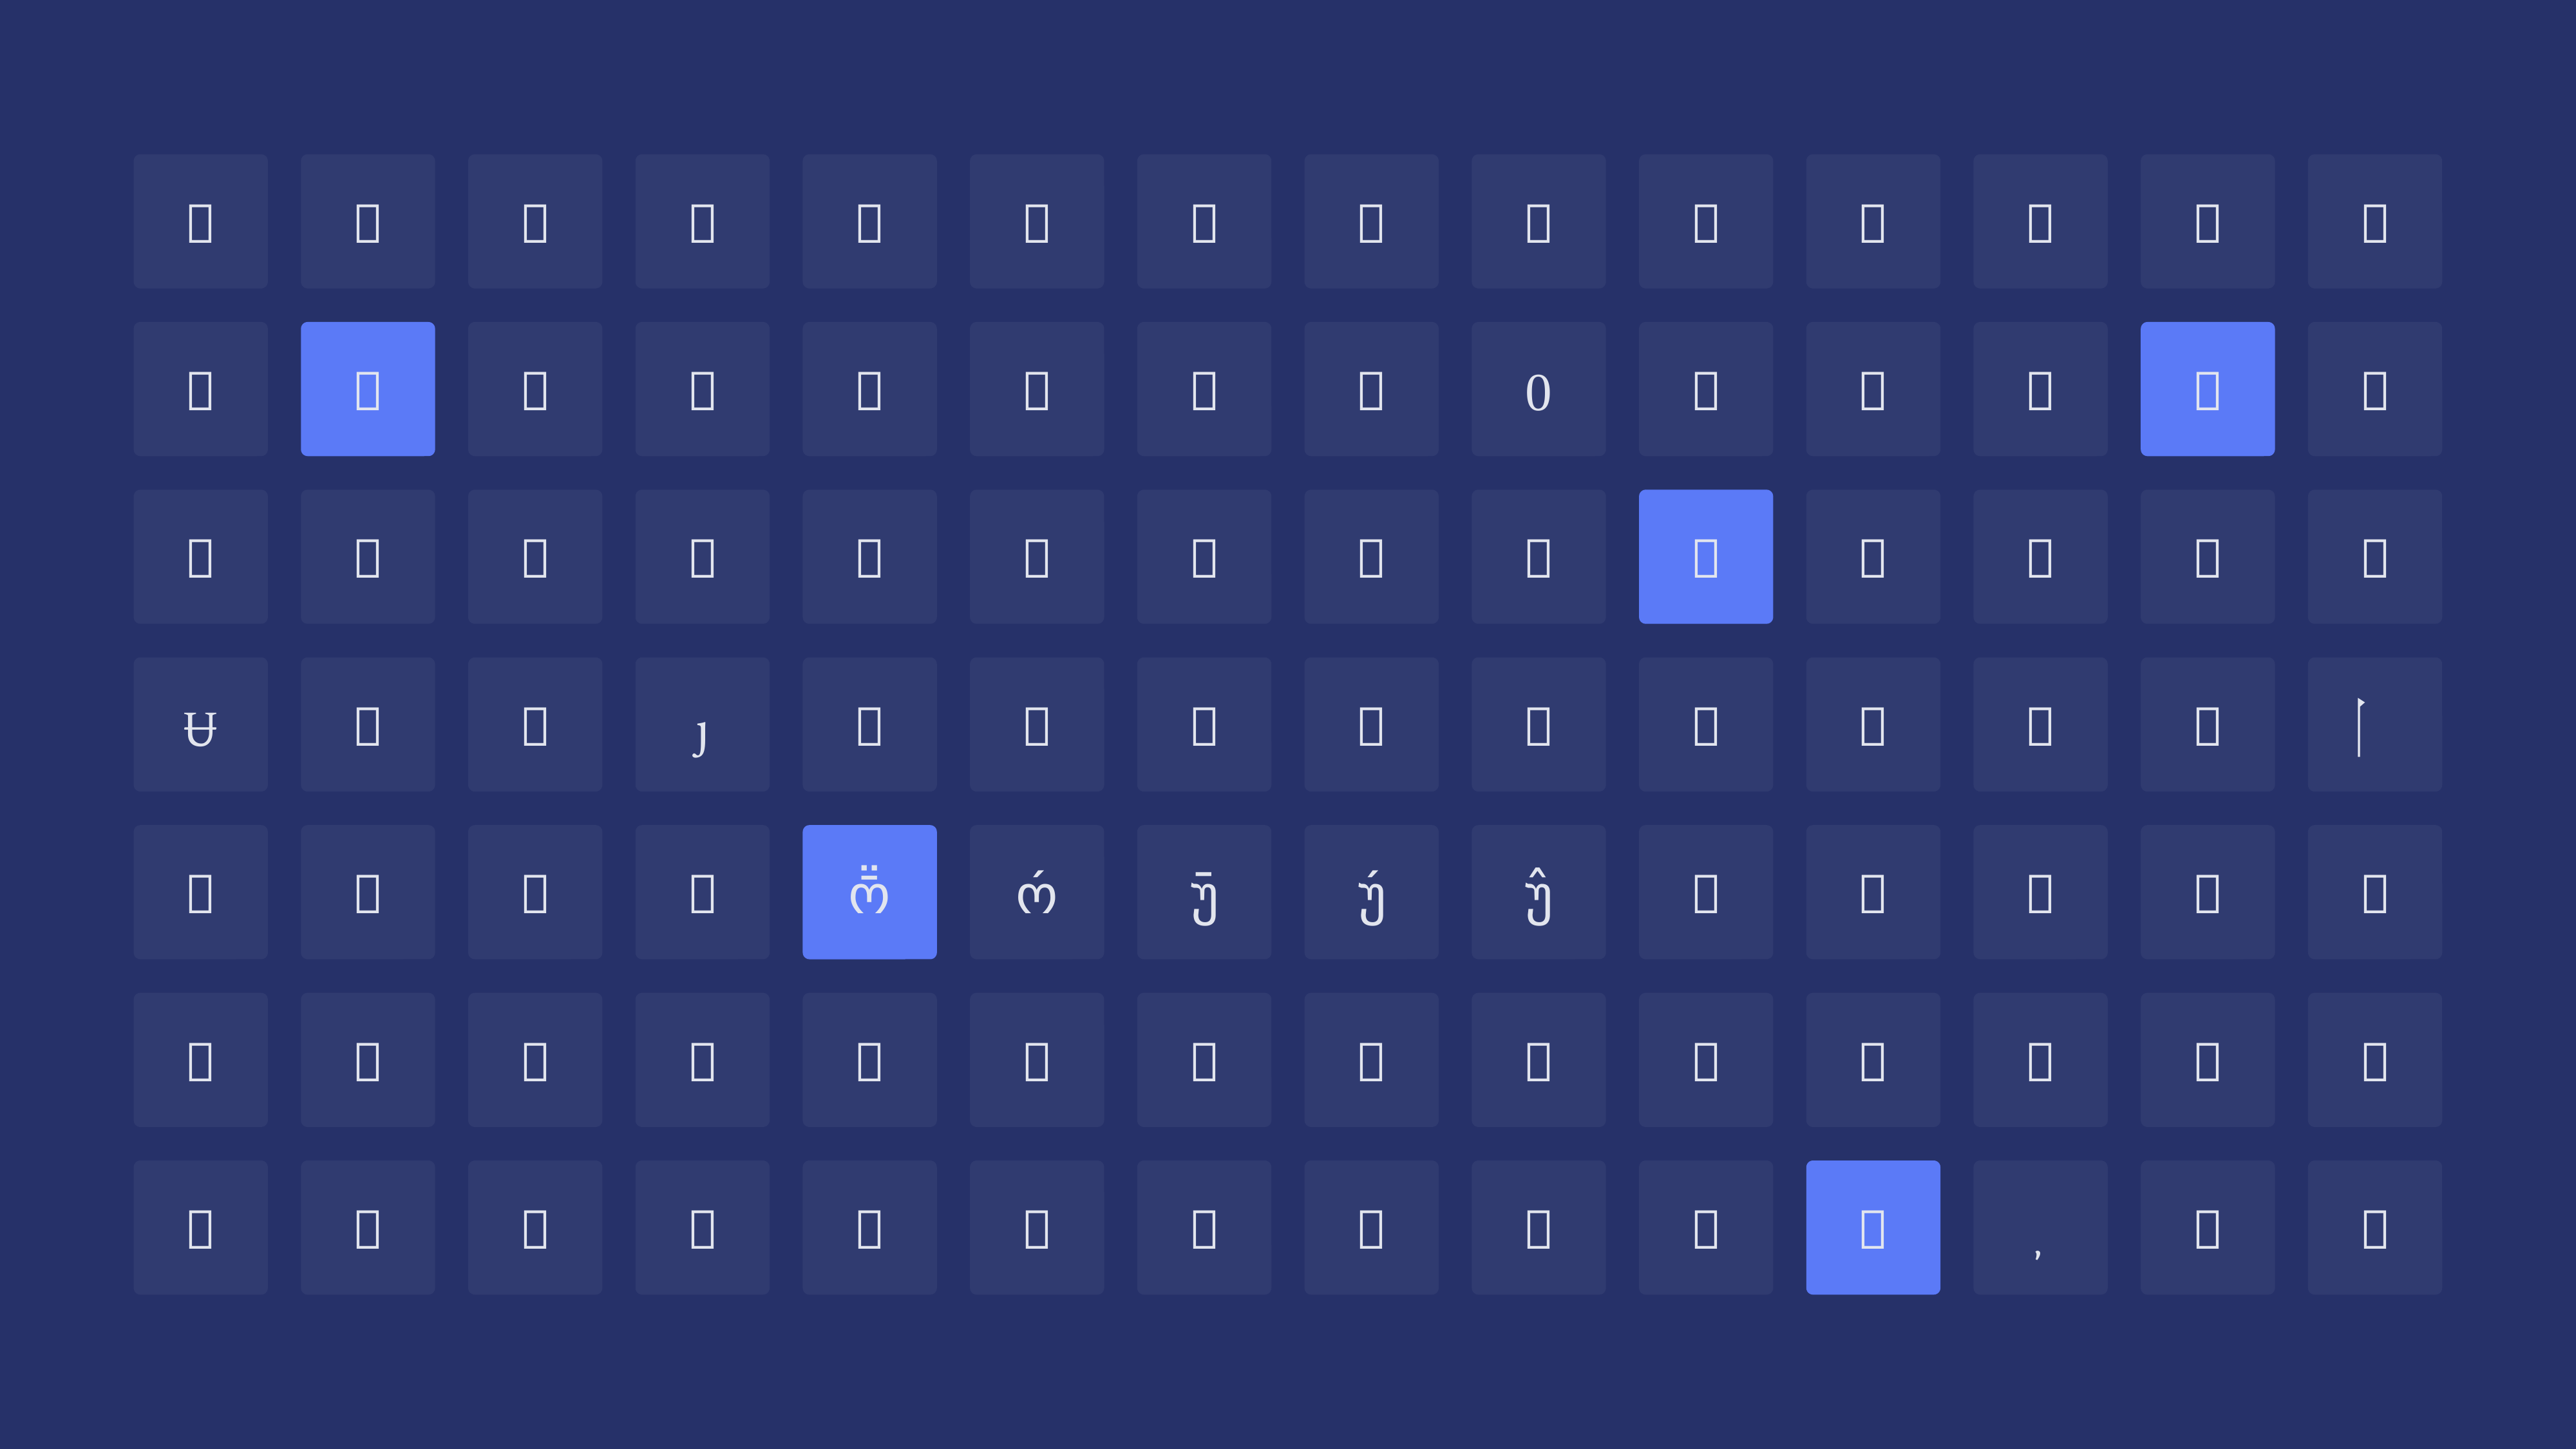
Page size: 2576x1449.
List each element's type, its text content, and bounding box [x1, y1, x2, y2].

text_box [2141, 154, 2275, 289]
text_box  [1021, 357, 1054, 422]
text_box [635, 489, 770, 624]
text_box [802, 657, 937, 792]
text_box  [352, 1195, 384, 1260]
text_box  [853, 524, 886, 589]
text_box [2307, 489, 2443, 624]
text_box  [1857, 189, 1890, 254]
text_box [468, 992, 603, 1127]
text_box [1806, 489, 1941, 624]
text_box  [184, 357, 217, 422]
text_box [468, 825, 603, 960]
text_box  [686, 189, 719, 254]
text_box  [1690, 1195, 1723, 1260]
text_box  [1356, 860, 1387, 925]
text_box [1137, 825, 1272, 960]
text_box [468, 321, 603, 457]
text_box [2307, 154, 2443, 289]
text_box  [1524, 860, 1554, 925]
text_box [1639, 657, 1774, 792]
text_box [1137, 992, 1272, 1127]
text_box [635, 657, 770, 792]
text_box  [1021, 524, 1054, 589]
text_box  [352, 860, 384, 925]
text_box [1304, 1160, 1439, 1295]
text_box [2307, 321, 2443, 457]
text_box [1304, 154, 1439, 289]
text_box [802, 321, 937, 457]
text_box  [1522, 1195, 1555, 1260]
text_box [2307, 1160, 2443, 1295]
text_box  [1690, 189, 1723, 254]
text_box [1806, 657, 1941, 792]
text_box  [1857, 357, 1890, 422]
text_box  [2359, 1027, 2392, 1092]
text_box [2141, 825, 2275, 960]
text_box [1304, 657, 1439, 792]
text_box [1973, 1160, 2108, 1295]
text_box [133, 1160, 268, 1295]
text_box  [686, 357, 719, 422]
text_box  [519, 189, 552, 254]
text_box  [183, 692, 219, 757]
text_box [1973, 154, 2108, 289]
text_box  [2192, 1027, 2224, 1092]
text_box [1472, 154, 1606, 289]
text_box [970, 489, 1104, 624]
text_box  [184, 1195, 217, 1260]
text_box  [1355, 692, 1388, 757]
text_box  [1522, 692, 1555, 757]
text_box  [1355, 524, 1388, 589]
text_box [468, 489, 603, 624]
text_box  [2359, 524, 2392, 589]
text_box  [2359, 692, 2392, 757]
text_box [1639, 489, 1774, 624]
text_box [301, 489, 435, 624]
text_box [1973, 657, 2108, 792]
text_box  [686, 524, 719, 589]
text_box [1304, 992, 1439, 1127]
text_box [2141, 489, 2275, 624]
text_box  [2359, 860, 2392, 925]
text_box [2307, 657, 2443, 792]
text_box  [1690, 1027, 1723, 1092]
text_box  [1021, 189, 1054, 254]
text_box [301, 1160, 435, 1295]
text_box  [519, 357, 552, 422]
text_box [1806, 154, 1941, 289]
text_box [1137, 154, 1272, 289]
text_box  [1857, 1195, 1890, 1260]
text_box [1472, 992, 1606, 1127]
text_box  [2024, 524, 2057, 589]
text_box  [352, 1027, 384, 1092]
text_box [1137, 321, 1272, 457]
text_box [468, 154, 603, 289]
text_box  [1188, 524, 1221, 589]
text_box [2141, 321, 2275, 457]
text_box [2141, 657, 2275, 792]
text_box  [519, 860, 552, 925]
text_box  [1355, 357, 1388, 422]
text_box  [184, 189, 217, 254]
text_box  [853, 357, 886, 422]
text_box [1137, 657, 1272, 792]
text_box  [184, 524, 217, 589]
text_box  [1188, 1027, 1221, 1092]
text_box [133, 321, 268, 457]
text_box [2141, 992, 2275, 1127]
text_box [1639, 825, 1774, 960]
text_box  [2192, 692, 2224, 757]
text_box  [184, 1027, 217, 1092]
text_box [133, 825, 268, 960]
text_box  [2359, 1195, 2392, 1260]
text_box  [352, 524, 384, 589]
text_box [802, 489, 937, 624]
text_box  [1690, 692, 1723, 757]
text_box  [519, 524, 552, 589]
text_box  [519, 692, 552, 757]
text_box [1806, 992, 1941, 1127]
text_box [301, 657, 435, 792]
text_box [1973, 489, 2108, 624]
text_box  [1021, 1195, 1054, 1260]
text_box [301, 154, 435, 289]
text_box  [1355, 1027, 1388, 1092]
text_box  [1525, 357, 1553, 422]
text_box  [1021, 1027, 1054, 1092]
text_box [1137, 1160, 1272, 1295]
text_box  [352, 692, 384, 757]
text_box [802, 992, 937, 1127]
text_box  [2192, 524, 2224, 589]
text_box [970, 992, 1104, 1127]
text_box [1973, 321, 2108, 457]
text_box [802, 1160, 937, 1295]
text_box [1806, 321, 1941, 457]
text_box [635, 321, 770, 457]
text_box  [1016, 860, 1059, 925]
text_box [301, 992, 435, 1127]
text_box [635, 992, 770, 1127]
text_box [635, 154, 770, 289]
text_box [1639, 321, 1774, 457]
text_box [1472, 489, 1606, 624]
text_box [468, 1160, 603, 1295]
text_box [1472, 657, 1606, 792]
text_box [1304, 825, 1439, 960]
text_box [301, 825, 435, 960]
text_box  [2192, 860, 2224, 925]
text_box  [1189, 860, 1219, 925]
text_box [133, 657, 268, 792]
text_box [970, 154, 1104, 289]
text_box [635, 825, 770, 960]
text_box  [1188, 692, 1221, 757]
text_box [1472, 1160, 1606, 1295]
text_box  [2024, 860, 2057, 925]
text_box  [1522, 189, 1555, 254]
text_box  [1188, 1195, 1221, 1260]
text_box  [848, 860, 891, 925]
text_box [1472, 825, 1606, 960]
text_box  [2024, 1027, 2057, 1092]
text_box [1137, 489, 1272, 624]
text_box [970, 1160, 1104, 1295]
text_box  [1857, 524, 1890, 589]
text_box [133, 154, 268, 289]
text_box [1639, 992, 1774, 1127]
text_box  [686, 860, 719, 925]
text_box  [519, 1195, 552, 1260]
text_box [970, 825, 1104, 960]
text_box  [1690, 357, 1723, 422]
text_box  [2024, 692, 2057, 757]
text_box [1973, 825, 2108, 960]
text_box [1806, 825, 1941, 960]
text_box [970, 321, 1104, 457]
text_box [133, 992, 268, 1127]
text_box [802, 825, 937, 960]
text_box  [1522, 1027, 1555, 1092]
text_box  [853, 692, 886, 757]
text_box [468, 657, 603, 792]
text_box  [853, 1195, 886, 1260]
text_box  [2192, 357, 2224, 422]
text_box  [1857, 860, 1890, 925]
text_box  [1021, 692, 1054, 757]
text_box [1806, 1160, 1941, 1295]
text_box  [1857, 692, 1890, 757]
text_box [1304, 321, 1439, 457]
text_box  [686, 1027, 719, 1092]
text_box  [1355, 189, 1388, 254]
text_box  [1188, 357, 1221, 422]
text_box  [352, 357, 384, 422]
text_box  [853, 189, 886, 254]
text_box  [2192, 189, 2224, 254]
text_box [1639, 154, 1774, 289]
text_box [802, 154, 937, 289]
text_box [1304, 489, 1439, 624]
text_box  [2024, 189, 2057, 254]
text_box  [2024, 357, 2057, 422]
text_box [1639, 1160, 1774, 1295]
text_box [1973, 992, 2108, 1127]
text_box  [1690, 860, 1723, 925]
text_box  [686, 1195, 719, 1260]
text_box [2307, 825, 2443, 960]
text_box [635, 1160, 770, 1295]
text_box  [1522, 524, 1555, 589]
text_box  [2359, 189, 2392, 254]
text_box  [352, 189, 384, 254]
text_box  [1188, 189, 1221, 254]
text_box  [1355, 1195, 1388, 1260]
text_box  [1857, 1027, 1890, 1092]
text_box  [853, 1027, 886, 1092]
text_box  [1690, 524, 1723, 589]
text_box [1472, 321, 1606, 457]
text_box  [2192, 1195, 2224, 1260]
text_box  [695, 692, 710, 757]
text_box [970, 657, 1104, 792]
text_box [133, 489, 268, 624]
text_box [2141, 1160, 2275, 1295]
text_box  [2359, 357, 2392, 422]
text_box  [519, 1027, 552, 1092]
text_box [2307, 992, 2443, 1127]
text_box  [184, 860, 217, 925]
text_box [301, 321, 435, 457]
